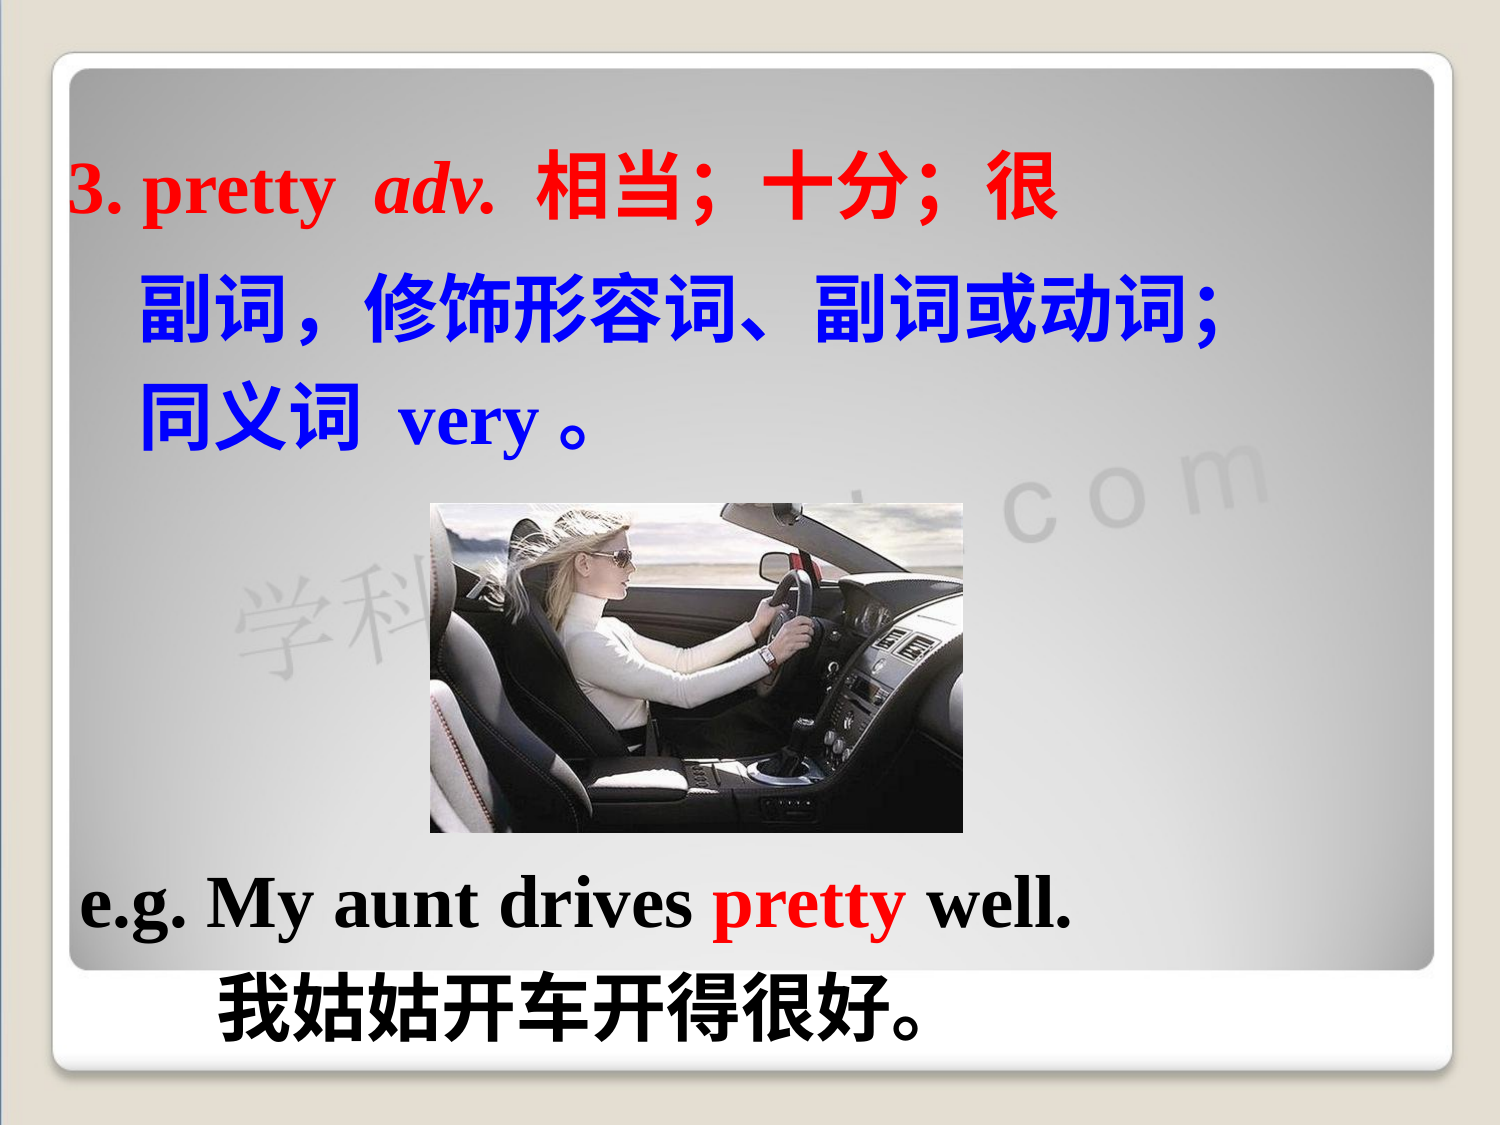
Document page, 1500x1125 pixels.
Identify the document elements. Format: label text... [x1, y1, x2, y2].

text_box 副词，修饰形容词、副词或动词；同义词 very。 [123, 236, 1341, 468]
text_box 3. pretty adv. 相当；十分；很 [53, 113, 1123, 237]
picture [0, 0, 1500, 1125]
text_box e.g. My aunt drives pretty well. 我姑姑开车开得很好。 [64, 827, 1199, 1058]
